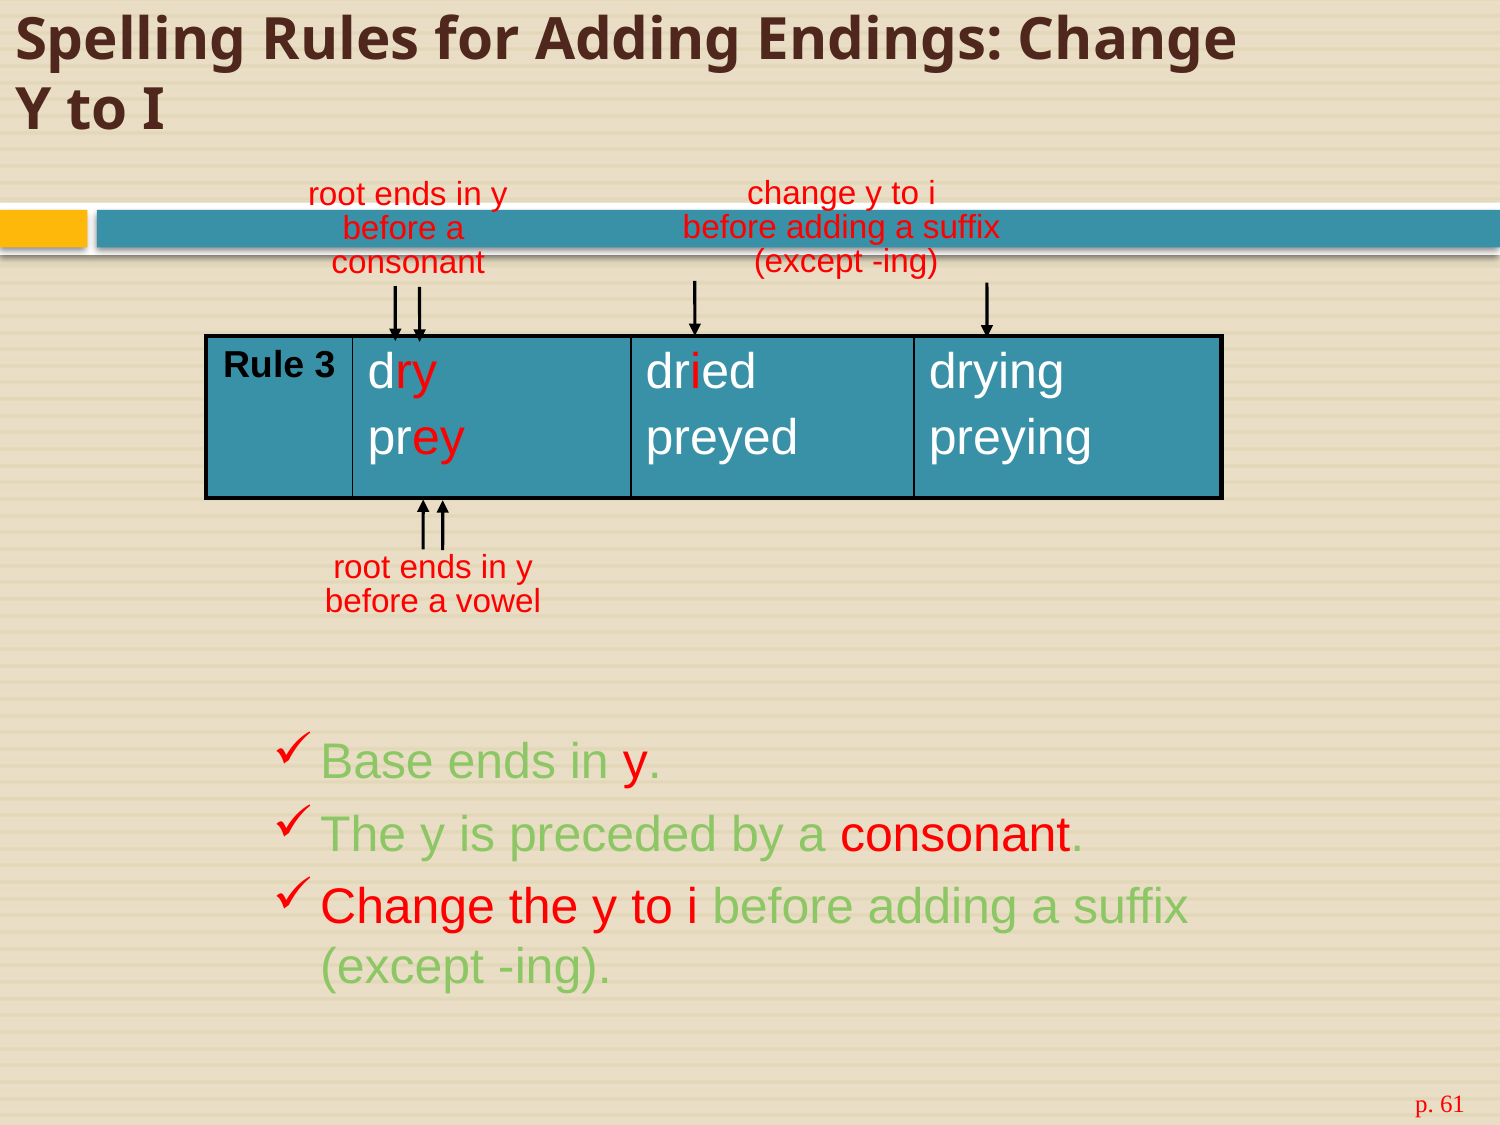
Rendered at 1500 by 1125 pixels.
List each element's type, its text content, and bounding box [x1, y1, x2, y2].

text_box [389, 286, 402, 342]
text_box root ends in y before a vowel [303, 543, 564, 627]
text_box [416, 499, 430, 550]
text_box [413, 286, 426, 342]
title Spelling Rules for Adding Endings: Change Y to I [0, 0, 1301, 143]
table_header dry prey [353, 338, 630, 496]
table_header Rule 3 [208, 338, 352, 496]
text_box [688, 280, 702, 336]
text_box [436, 500, 449, 551]
text_box root ends in y before a consonant [280, 171, 536, 288]
text_box change y to i before adding a suffix (except -ing) [578, 170, 1115, 287]
text_box Base ends in y. The y is preceded by a consonant. Change the y to i before adding a suffix (except -ing). [258, 721, 1230, 1002]
table_header dried preyed [632, 338, 913, 496]
text_box p. 61 [1400, 1079, 1500, 1125]
table_header drying preying [915, 338, 1219, 496]
text_box [980, 282, 994, 338]
